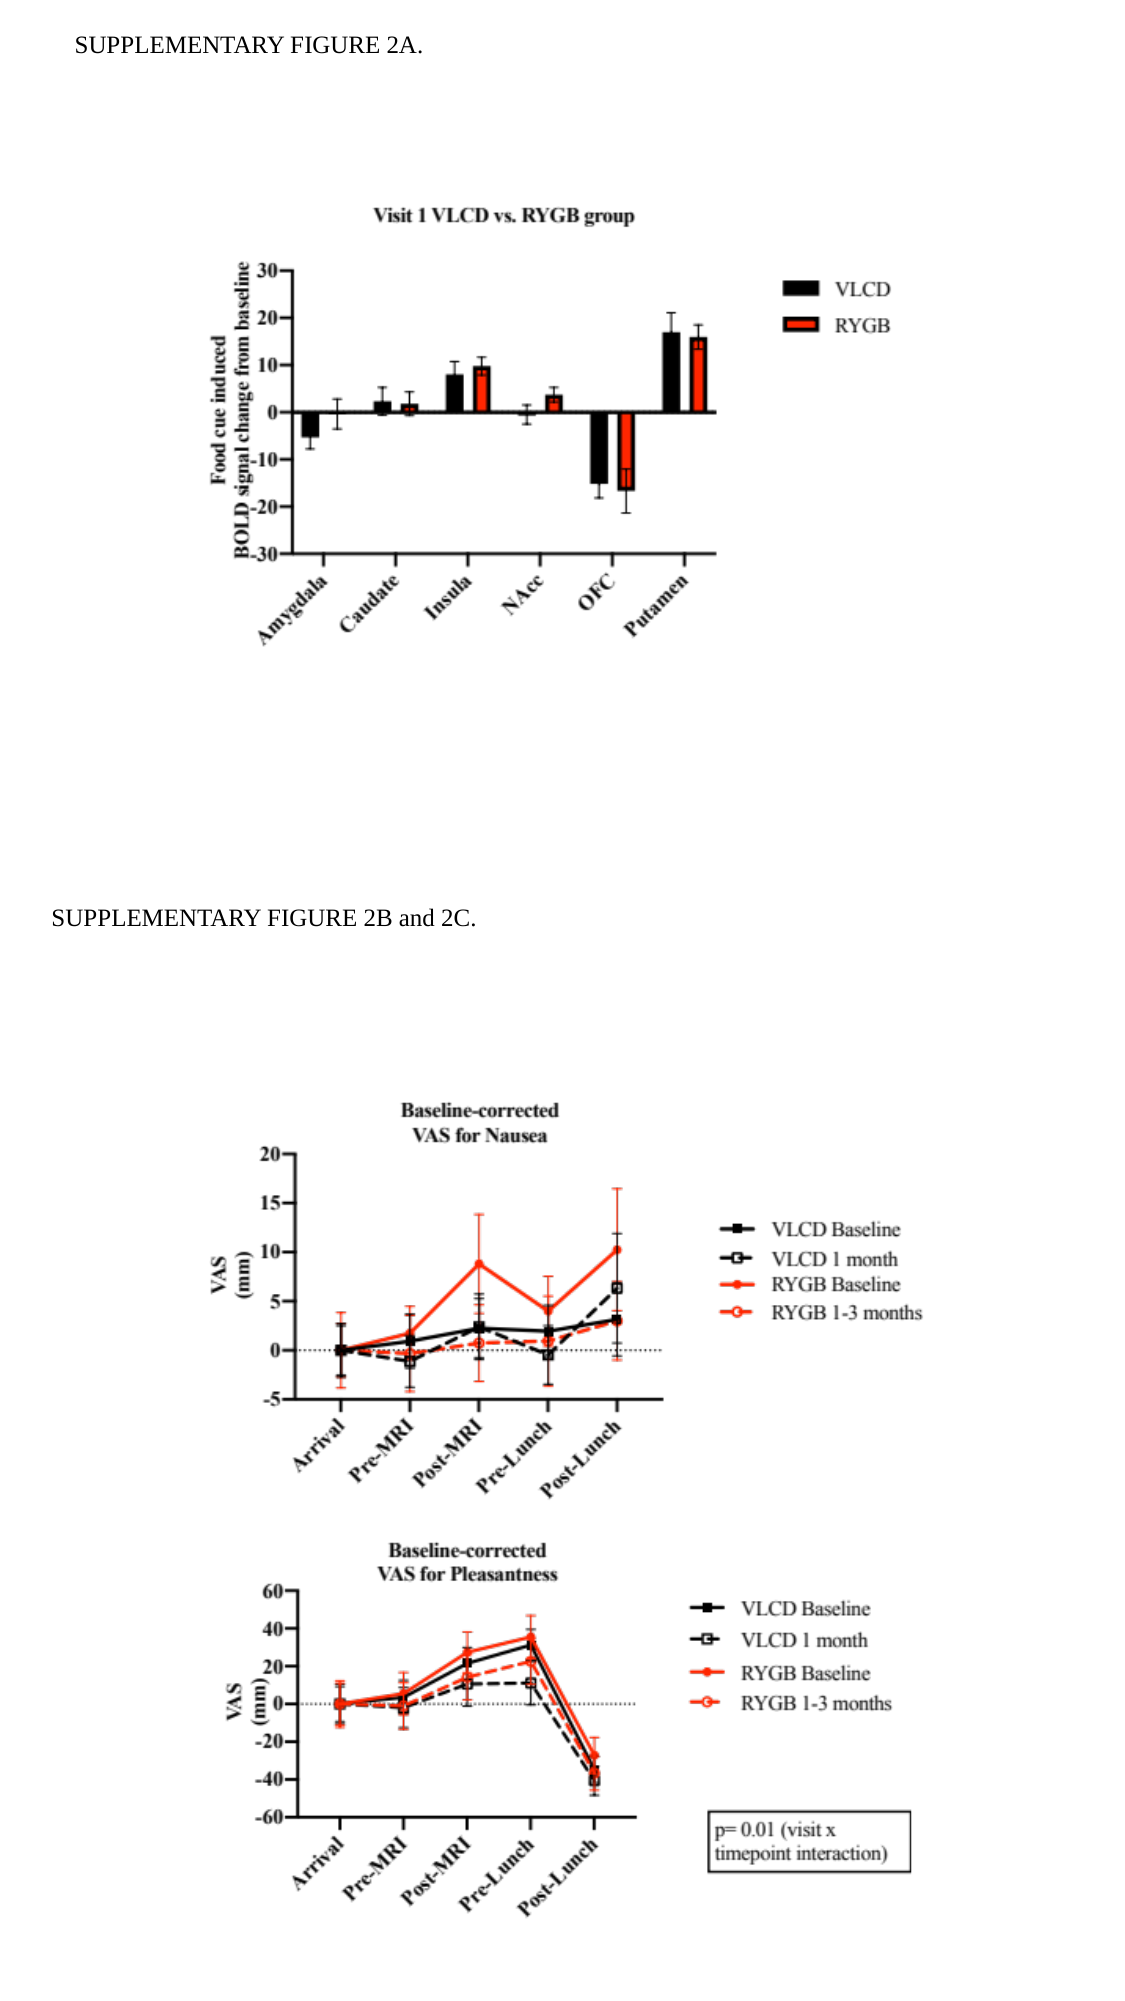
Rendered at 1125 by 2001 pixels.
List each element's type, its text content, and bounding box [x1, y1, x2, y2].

picture [213, 1529, 912, 1926]
text_box SUPPLEMENTARY FIGURE 2A. [59, 21, 1112, 66]
picture [197, 194, 896, 654]
picture [197, 1089, 928, 1507]
text_box SUPPLEMENTARY FIGURE 2B and 2C. [36, 893, 1089, 939]
